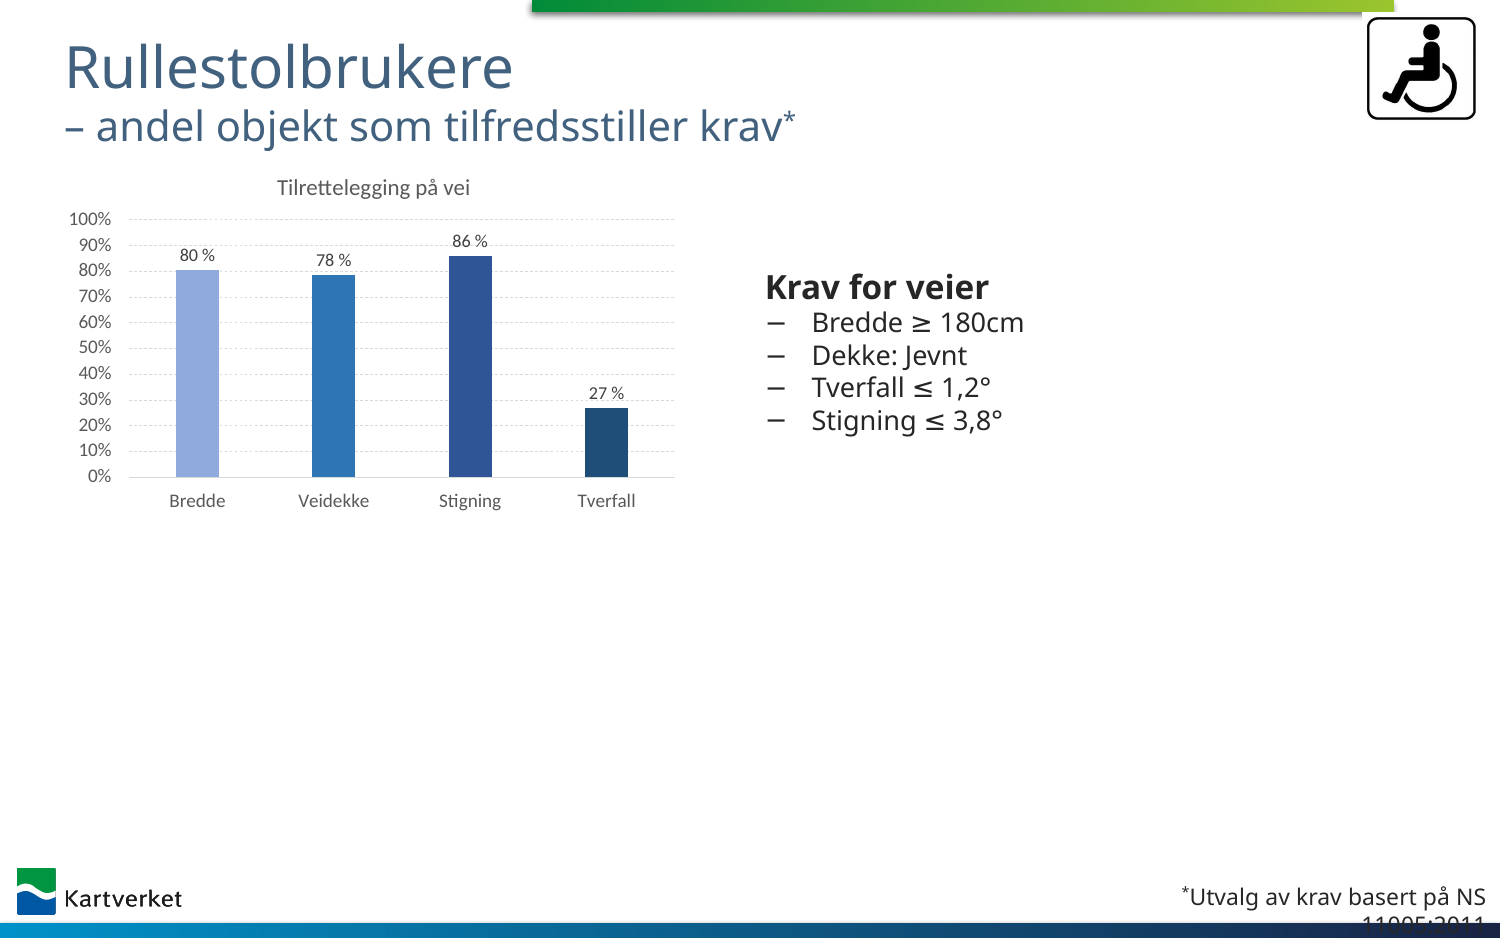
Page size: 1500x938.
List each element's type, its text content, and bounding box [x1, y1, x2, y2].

text_box Krav for veier Bredde ≥ 180cm Dekke: Jevnt Tverfall ≤ 1,2° Stigning ≤ 3,8° [750, 258, 1234, 444]
picture [1362, 12, 1481, 126]
text_box Rullestolbrukere – andel objekt som tilfredsstiller krav* [49, 25, 1431, 158]
picture [62, 166, 686, 519]
text_box *Utvalg av krav basert på NS 11005:2011 [1068, 873, 1500, 938]
